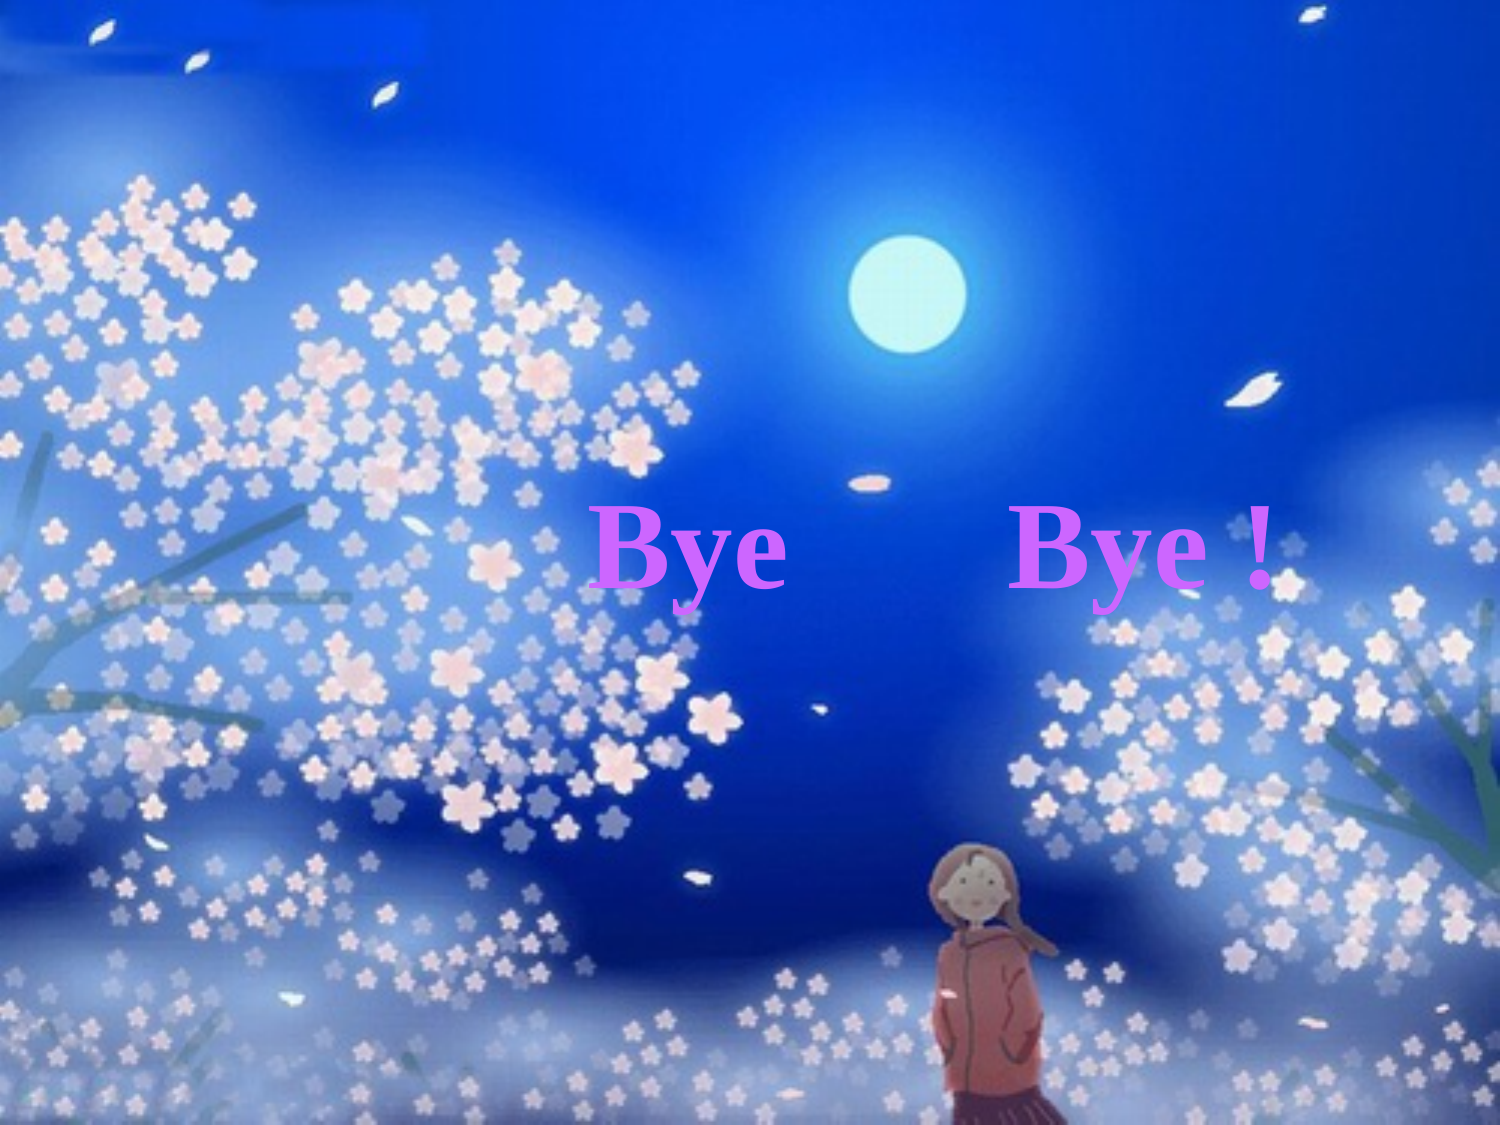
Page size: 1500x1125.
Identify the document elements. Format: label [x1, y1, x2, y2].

title [0, 0, 1500, 1125]
